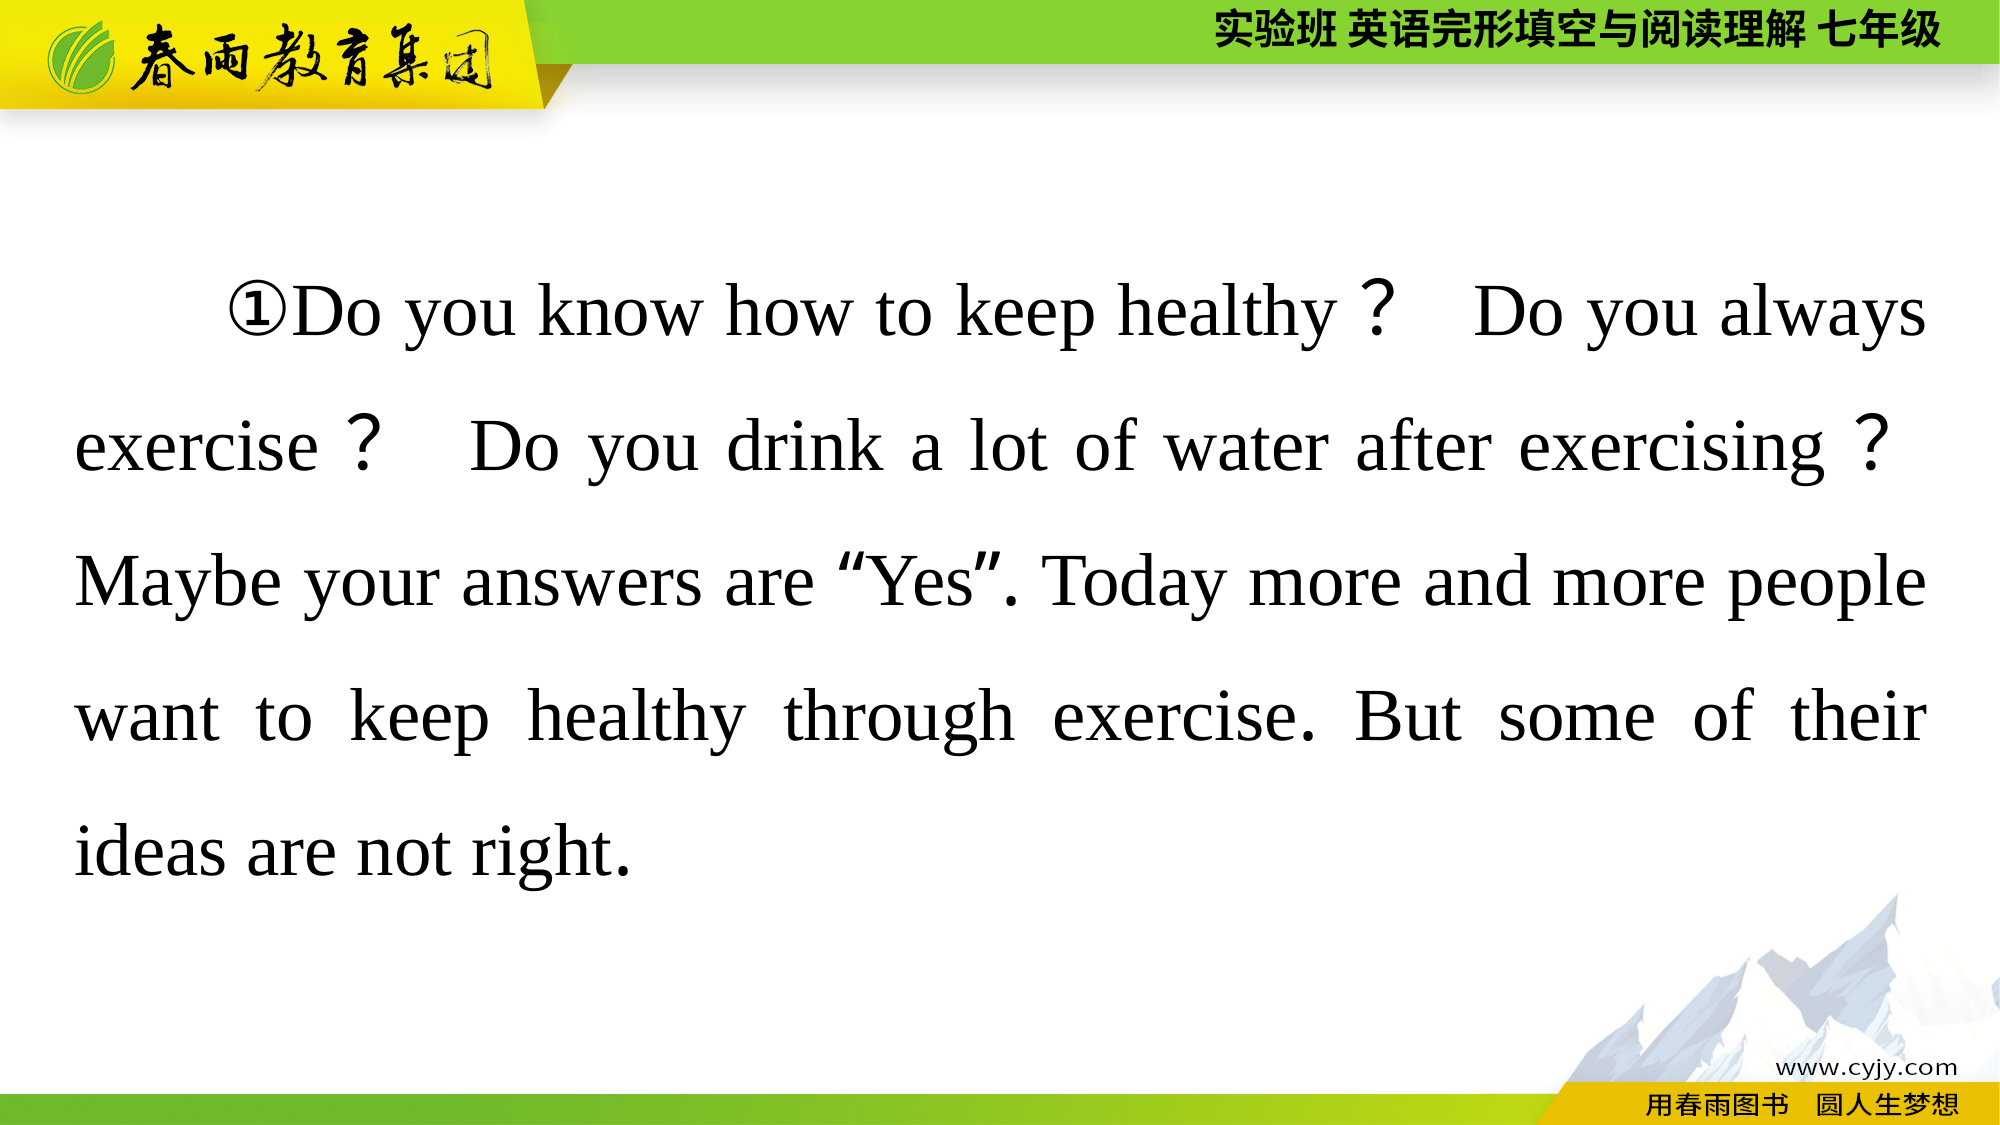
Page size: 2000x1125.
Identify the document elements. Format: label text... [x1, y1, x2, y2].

picture [0, 0, 2000, 1125]
list ①Do you know how to keep healthy？ Do you always exercise？ Do you drink a lot of water after exercising？ Maybe your answers are “Yes”. Today more and more people want to keep healthy through exercise. But some of their ideas are not right. [59, 208, 1944, 888]
